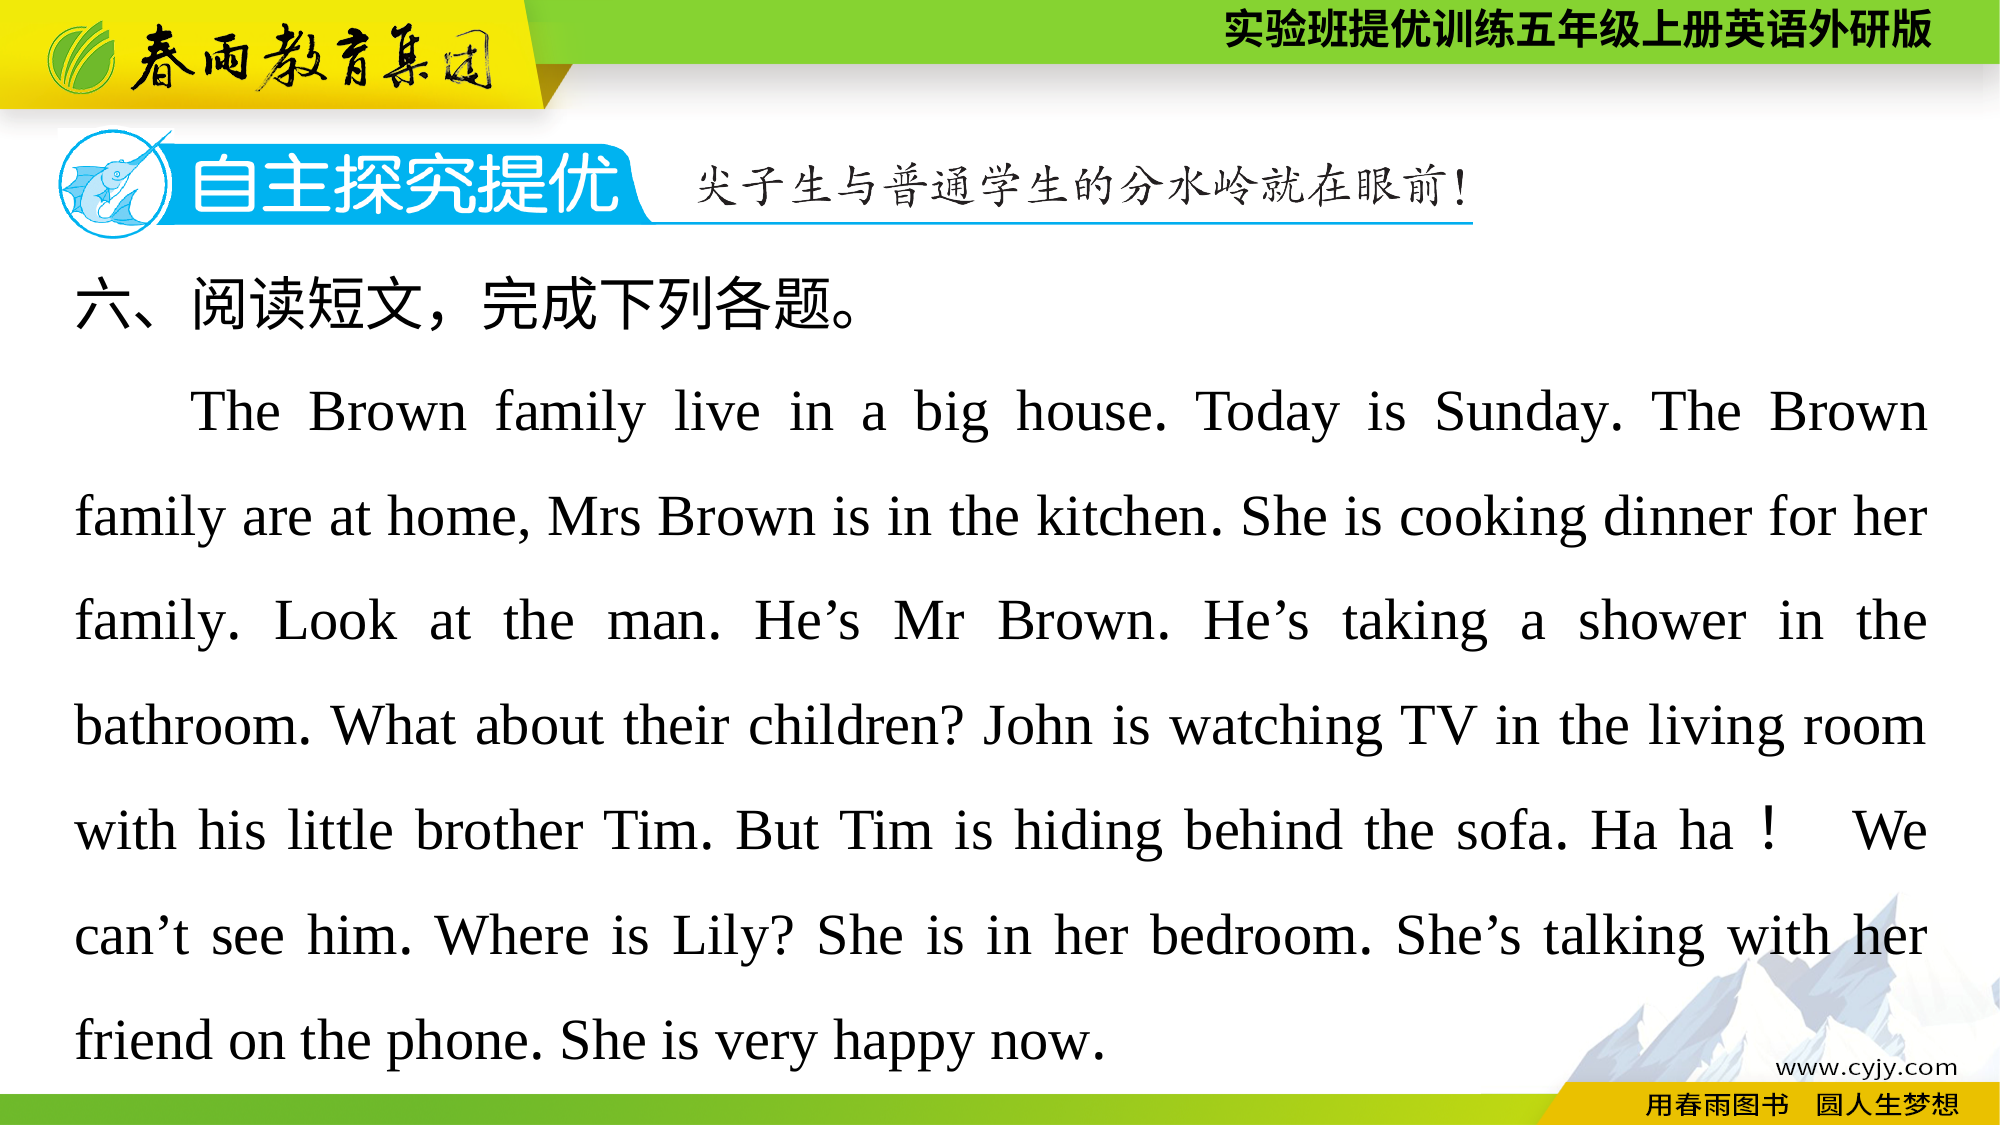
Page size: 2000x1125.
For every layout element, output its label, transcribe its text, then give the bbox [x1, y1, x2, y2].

picture [0, 0, 2000, 1125]
list 六、阅读短文，完成下列各题。 The Brown family live in a big house. Today is Sunday. The Brown family are at home, Mrs Brown is in the kitchen. She is cooking dinner for her family. Look at the man. He’s Mr Brown. He’s taking a shower in the bathroom. What about their children? John is watching TV in the living room with his little brother Tim. But Tim is hiding behind the sofa. Ha ha！ We can’t see him. Where is Lily? She is in her bedroom. She’s talking with her friend on the phone. She is very happy now. [59, 224, 1944, 1088]
